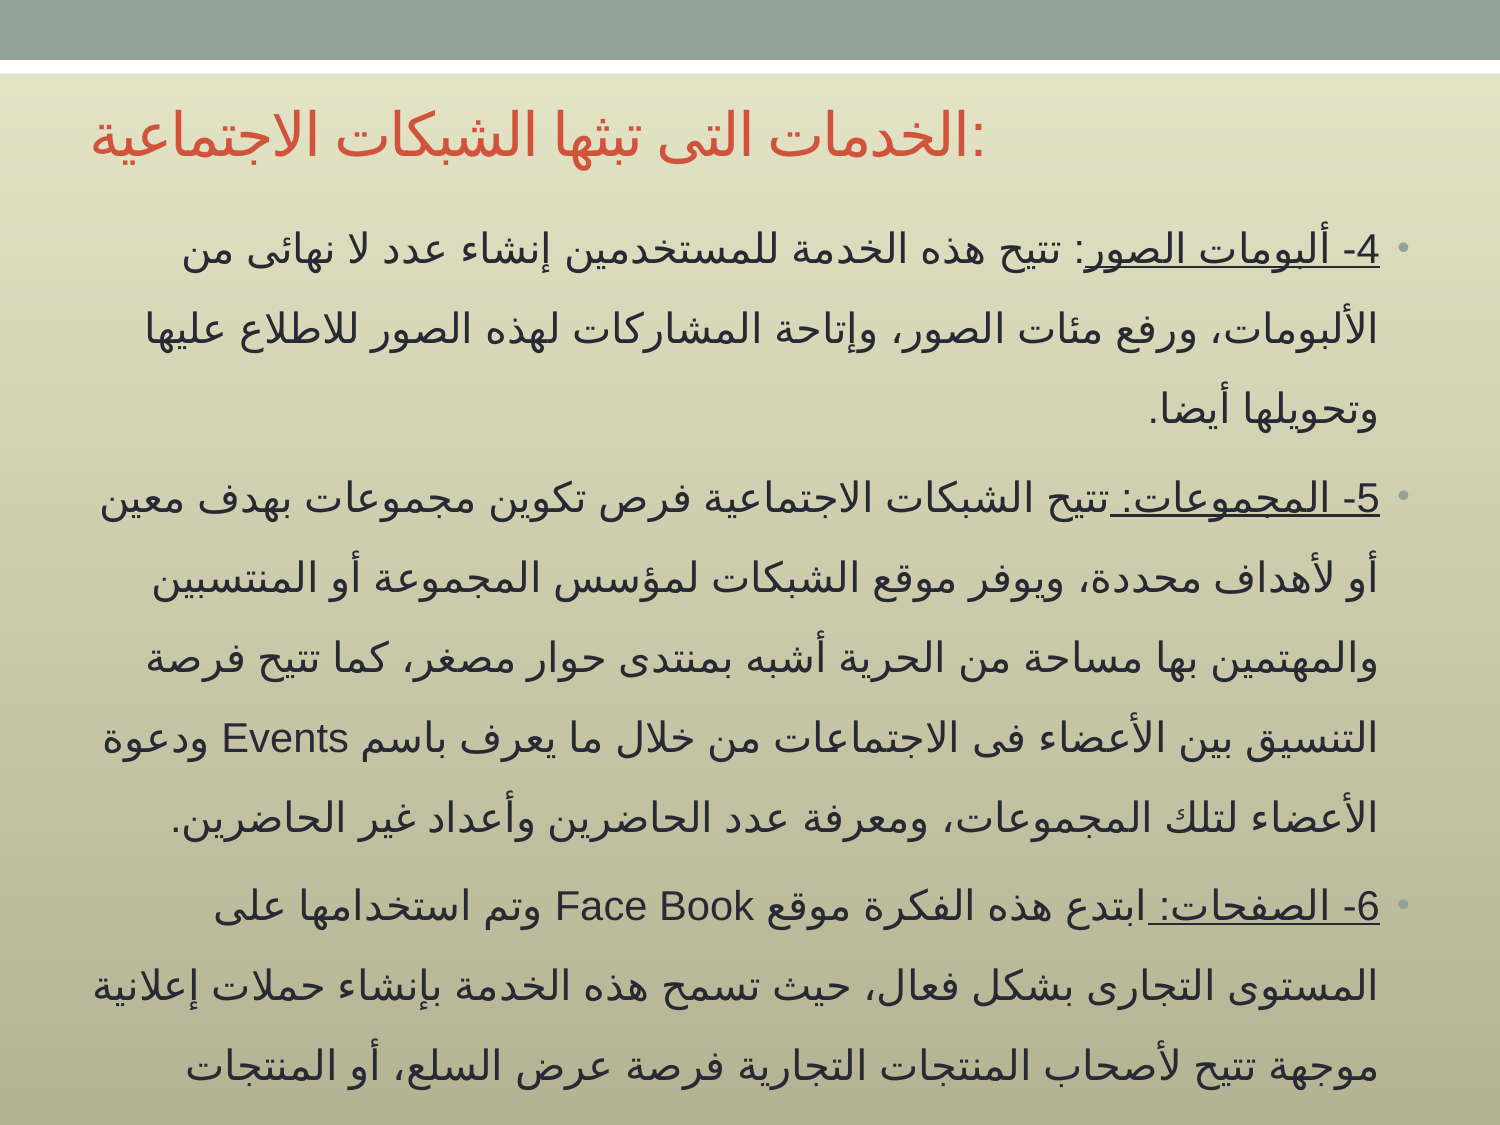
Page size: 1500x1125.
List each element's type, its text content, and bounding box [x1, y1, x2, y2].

title الخدمات التى تبثها الشبكات الاجتماعية: [75, 87, 1425, 184]
list 4- ألبومات الصور: تتيح هذه الخدمة للمستخدمين إنشاء عدد لا نهائى من الألبومات، ورفع مئات الصور، وإتاحة المشاركات لهذه الصور للاطلاع عليها وتحويلها أيضا. 5- المجموعات: تتيح الشبكات الاجتماعية فرص تكوين مجموعات بهدف معين أو لأهداف محددة، ويوفر موقع الشبكات لمؤسس المجموعة أو المنتسبين والمهتمين بها مساحة من الحرية أشبه بمنتدى حوار مصغر، كما تتيح فرصة التنسيق بين الأعضاء فى الاجتماعات من خلال ما يعرف باسم Events ودعوة الأعضاء لتلك المجموعات، ومعرفة عدد الحاضرين وأعداد غير الحاضرين. 6- الصفحات: ابتدع هذه الفكرة موقع Face Book وتم استخدامها على المستوى التجارى بشكل فعال، حيث تسمح هذه الخدمة بإنشاء حملات إعلانية موجهة تتيح لأصحاب المنتجات التجارية فرصة عرض السلع، أو المنتجات للفئات التى يحددونها. [75, 184, 1425, 1106]
